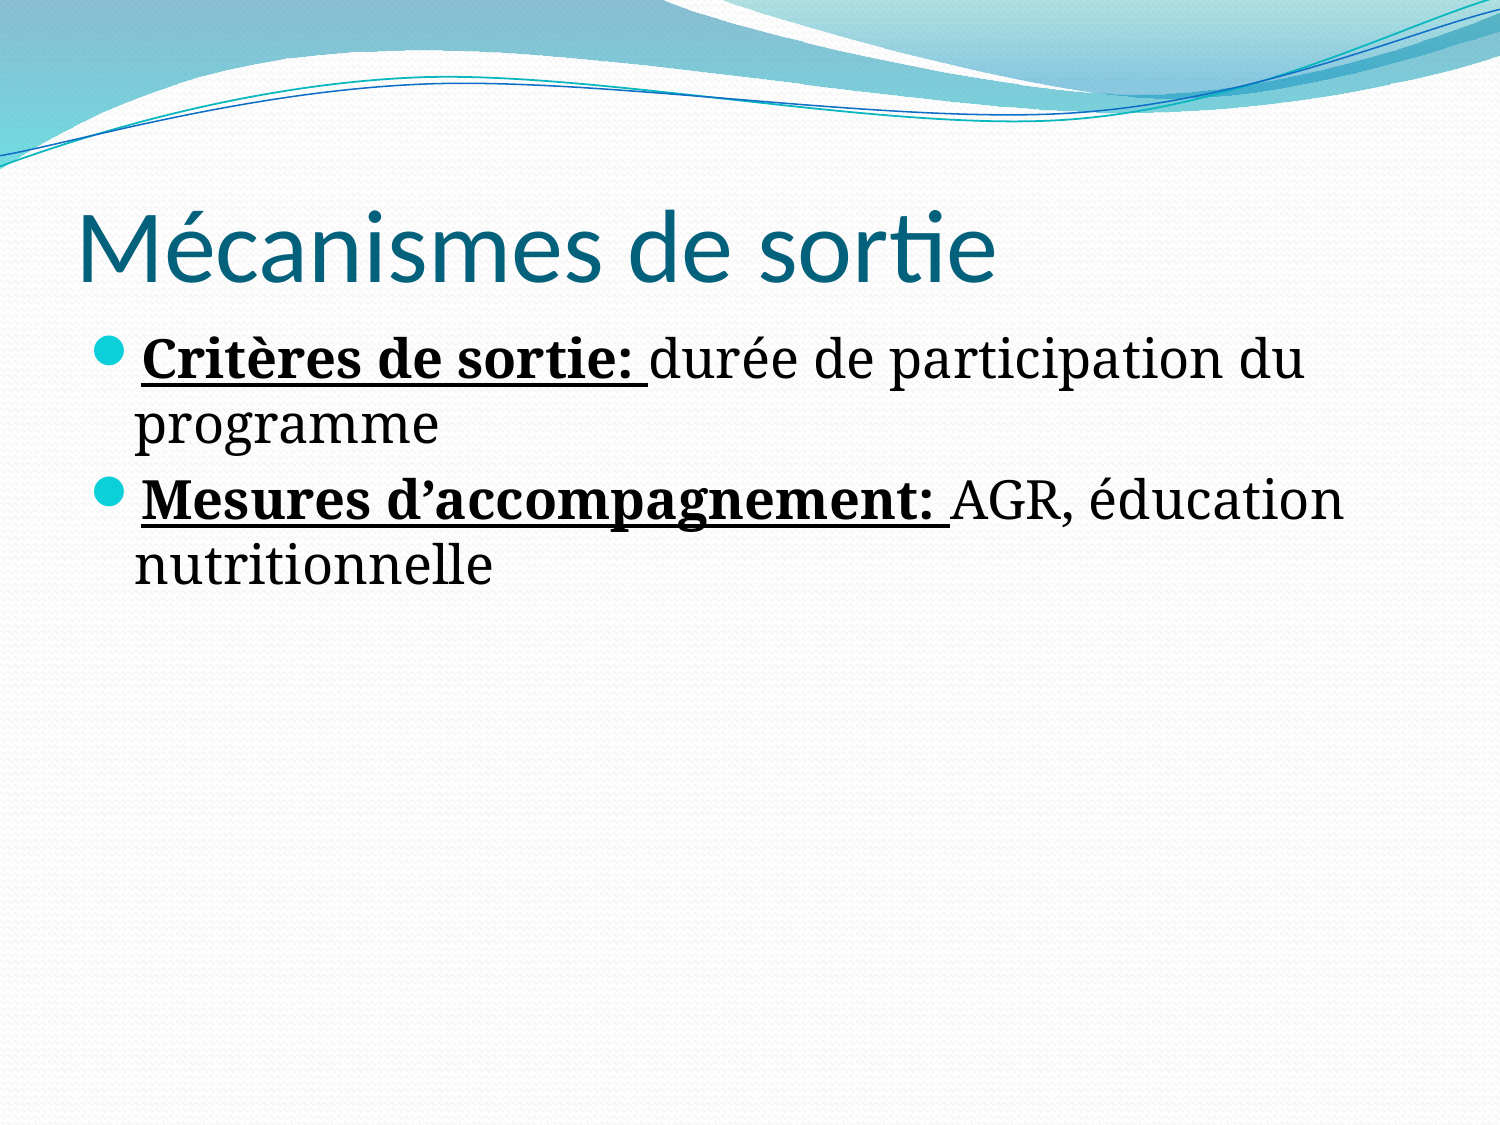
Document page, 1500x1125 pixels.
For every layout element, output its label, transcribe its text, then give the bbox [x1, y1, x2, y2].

title Mécanismes de sortie [75, 115, 1425, 303]
list Critères de sortie: durée de participation du programme Mesures d’accompagnement: AGR, éducation nutritionnelle [75, 317, 1425, 1038]
